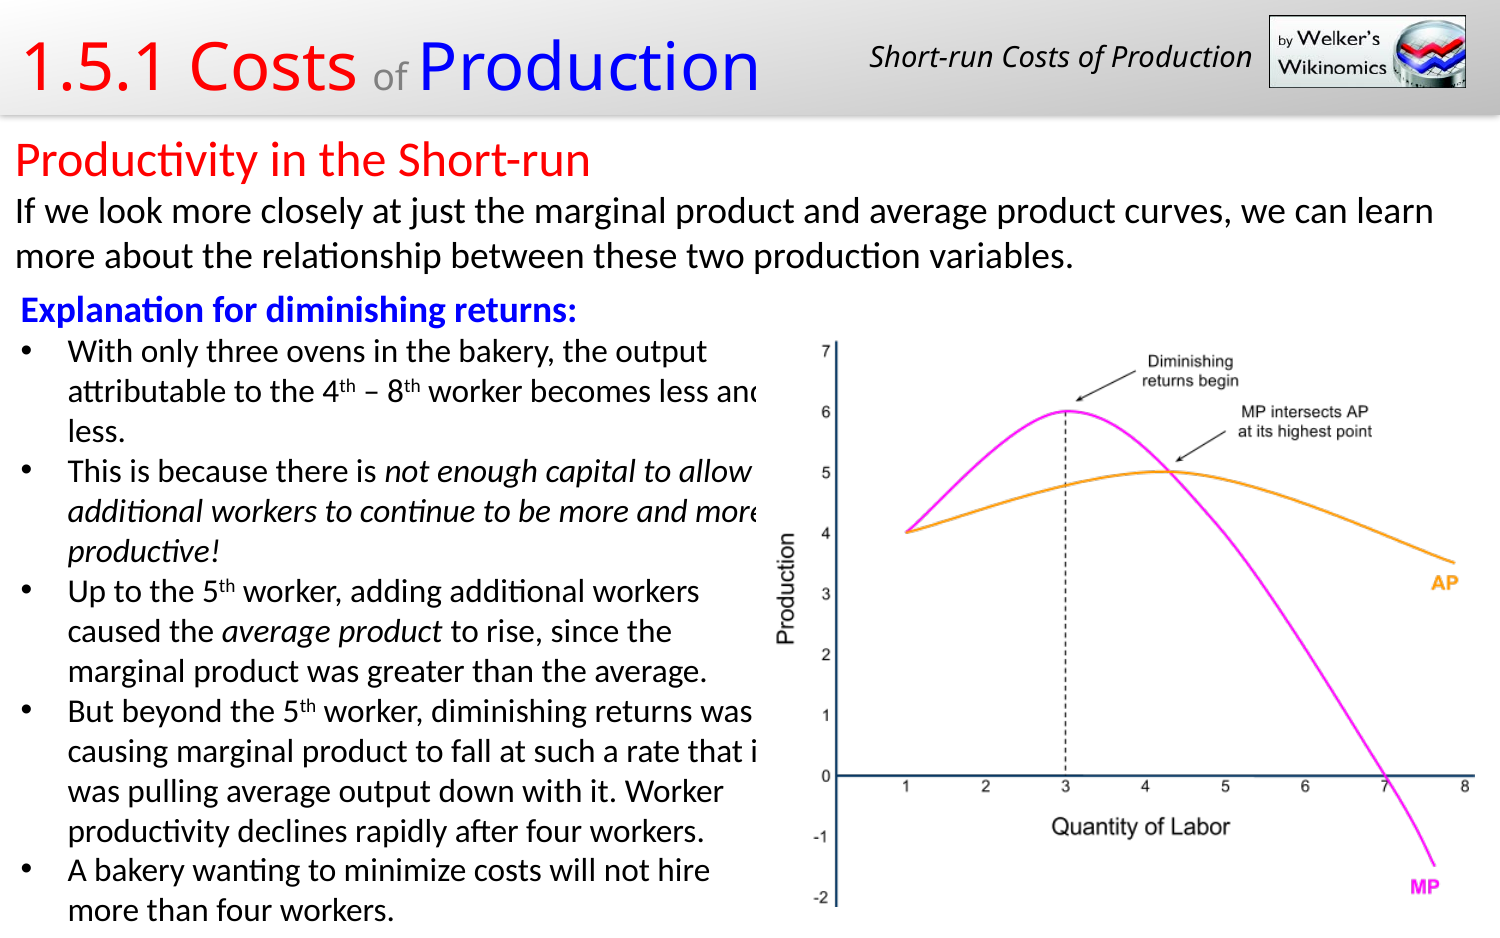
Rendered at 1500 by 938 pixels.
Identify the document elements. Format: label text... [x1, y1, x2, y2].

picture [755, 330, 1476, 907]
text_box Productivity in the Short-run If we look more closely at just the marginal product and average product curves, we can learn more about the relationship between these two production variables. [0, 123, 1500, 284]
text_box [0, 0, 1500, 115]
text_box Explanation for diminishing returns: With only three ovens in the bakery, the output attributable to the 4th – 8th worker becomes less and less. This is because there is not enough capital to allow additional workers to continue to be more and more productive! Up to the 5th worker, adding additional workers caused the average product to rise, since the marginal product was greater than the average. But beyond the 5th worker, diminishing returns was causing marginal product to fall at such a rate that it was pulling average output down with it. Worker productivity declines rapidly after four workers. A bakery wanting to minimize costs will not hire more than four workers. [5, 277, 788, 936]
